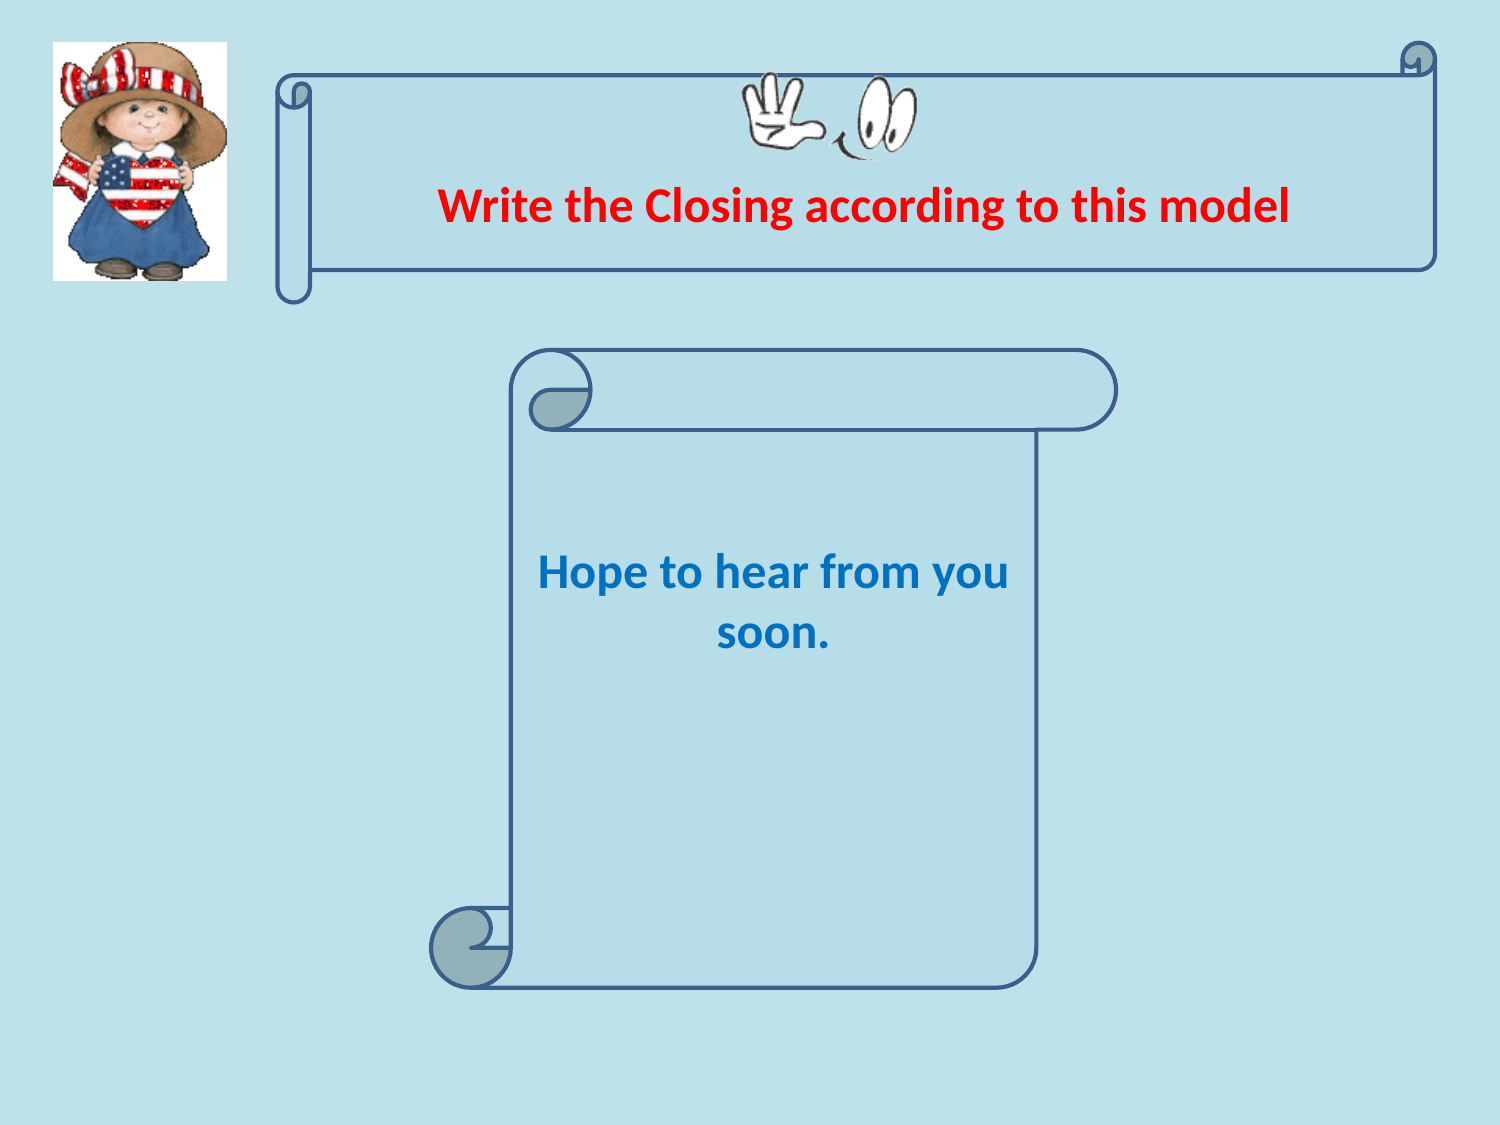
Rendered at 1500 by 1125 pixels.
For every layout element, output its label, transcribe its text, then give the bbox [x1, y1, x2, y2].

picture [52, 42, 227, 281]
picture [726, 68, 922, 178]
text_box Hope to hear from you soon. [428, 347, 1119, 990]
text_box Write the Closing according to this model [275, 40, 1438, 305]
